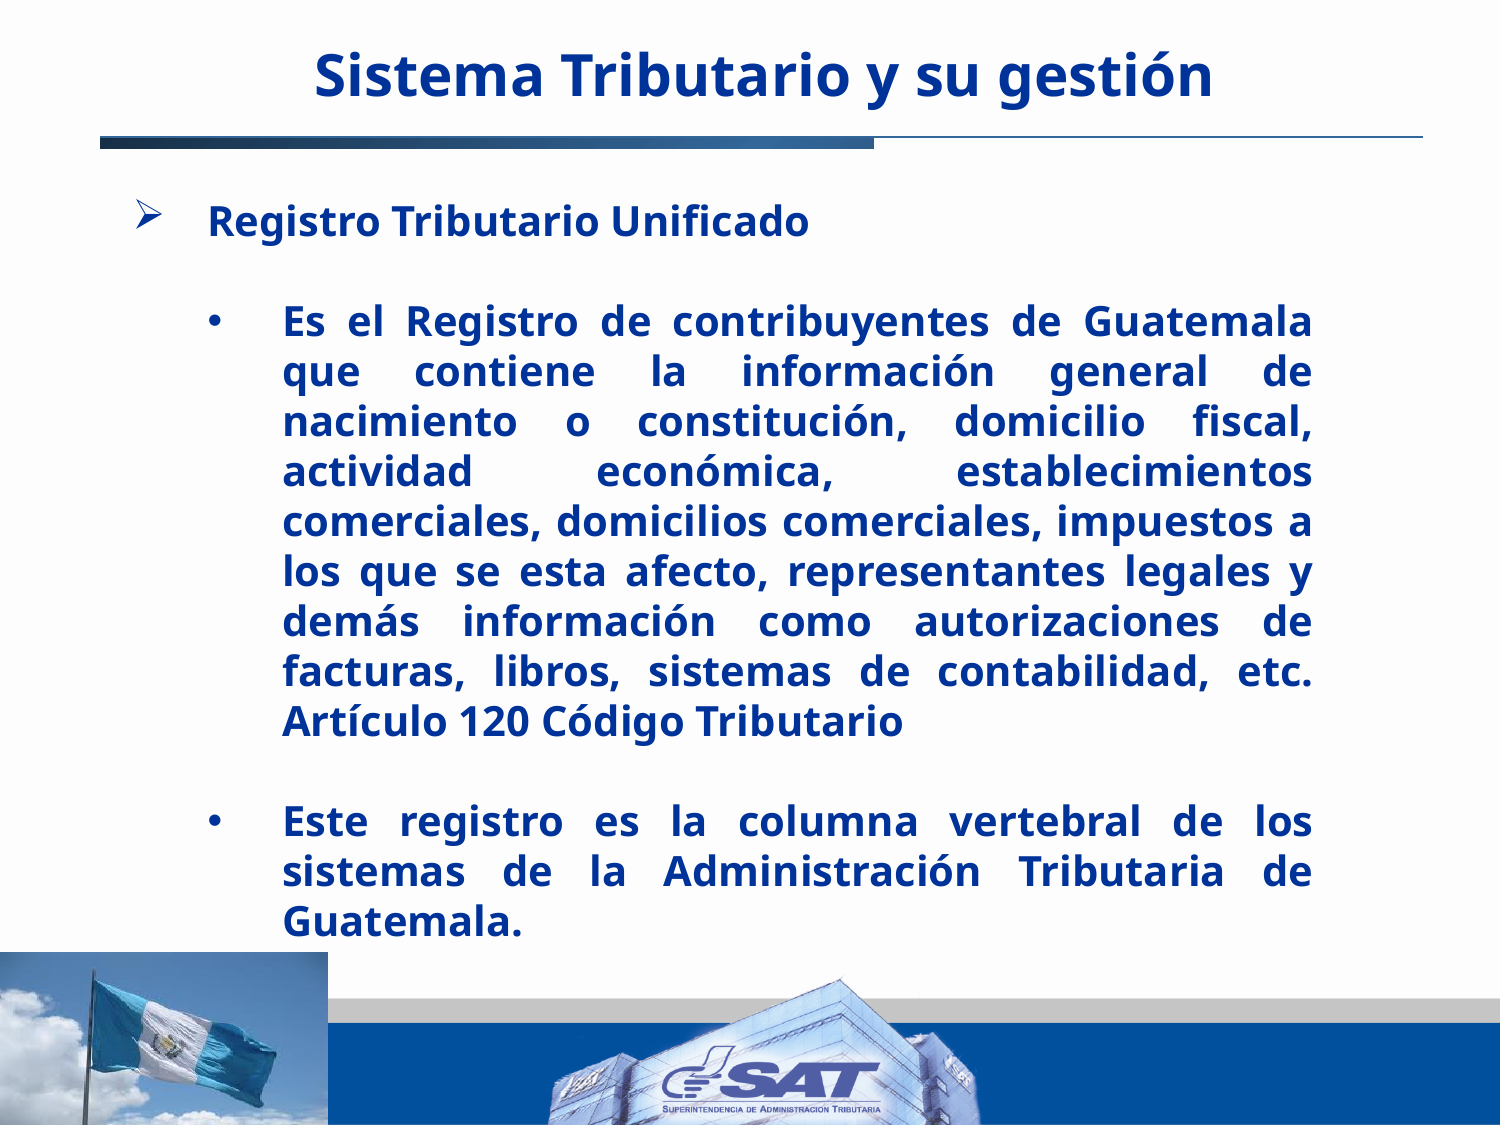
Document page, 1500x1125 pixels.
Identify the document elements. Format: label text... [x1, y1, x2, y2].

text_box Registro Tributario Unificado Es el Registro de contribuyentes de Guatemala que contiene la información general de nacimiento o constitución, domicilio fiscal, actividad económica, establecimientos comerciales, domicilios comerciales, impuestos a los que se esta afecto, representantes legales y demás información como autorizaciones de facturas, libros, sistemas de contabilidad, etc. Artículo 120 Código Tributario Este registro es la columna vertebral de los sistemas de la Administración Tributaria de Guatemala. [88, 187, 1329, 953]
picture [0, 0, 1500, 1125]
text_box Sistema Tributario y su gestión [94, 31, 1436, 144]
